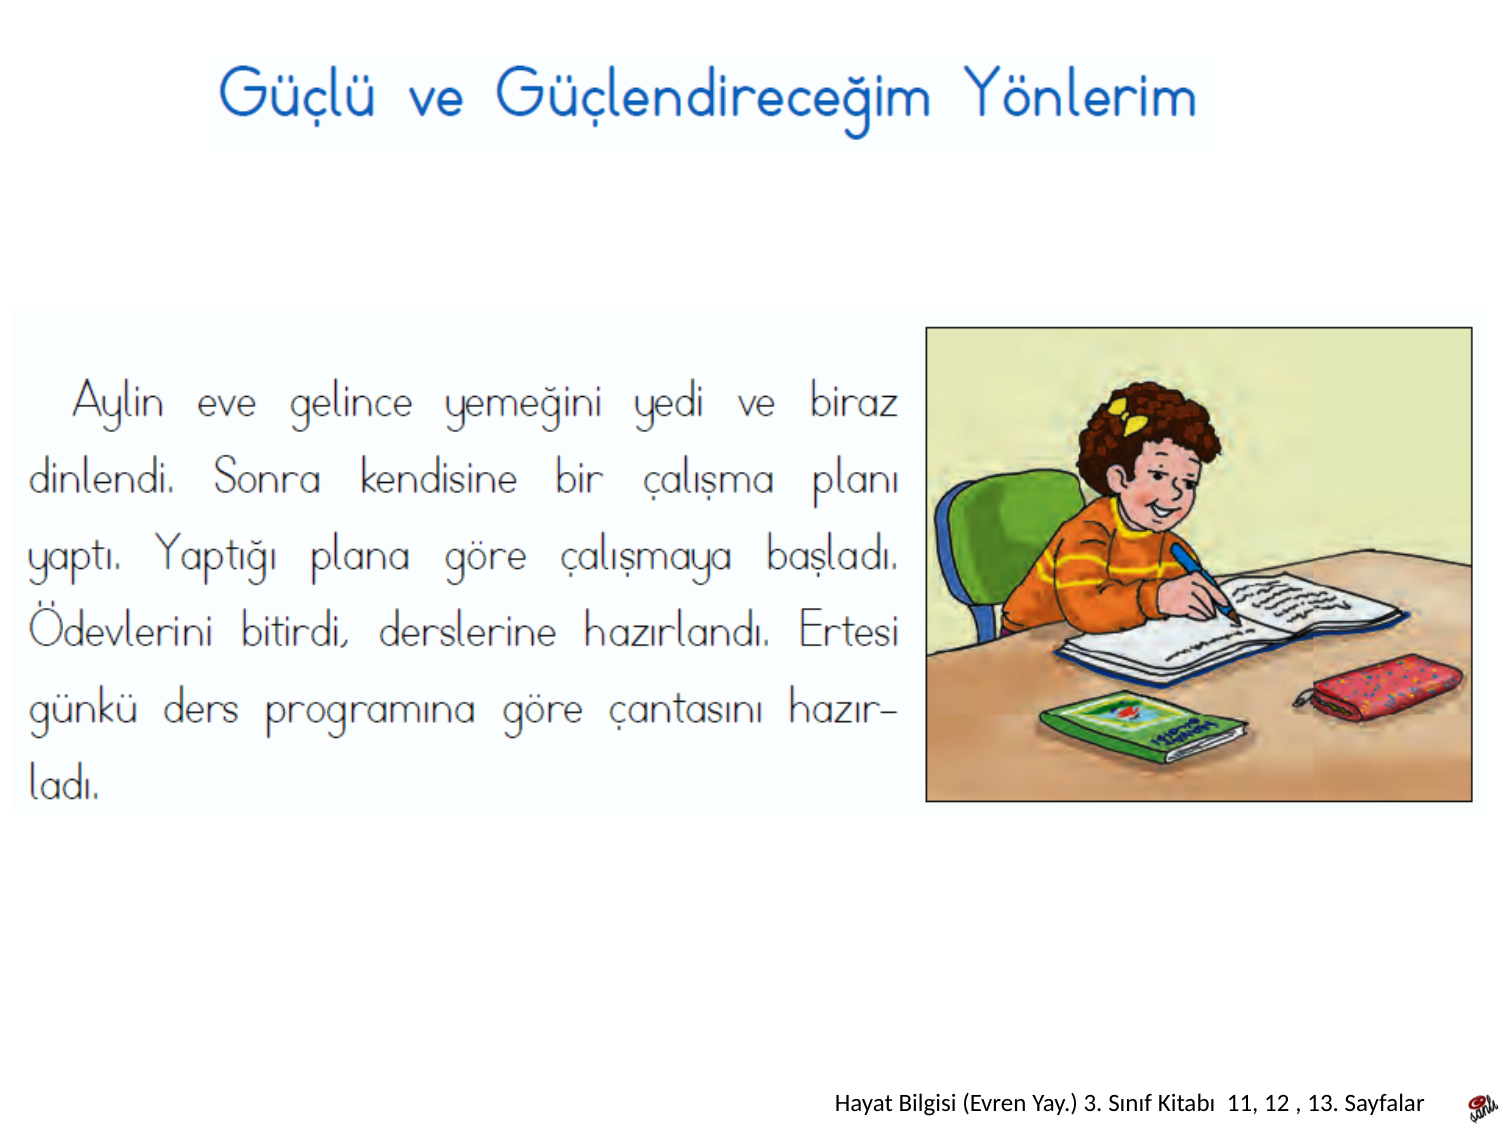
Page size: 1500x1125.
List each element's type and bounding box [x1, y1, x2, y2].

picture [12, 309, 1487, 815]
picture [1462, 1090, 1499, 1124]
picture [210, 58, 1214, 151]
